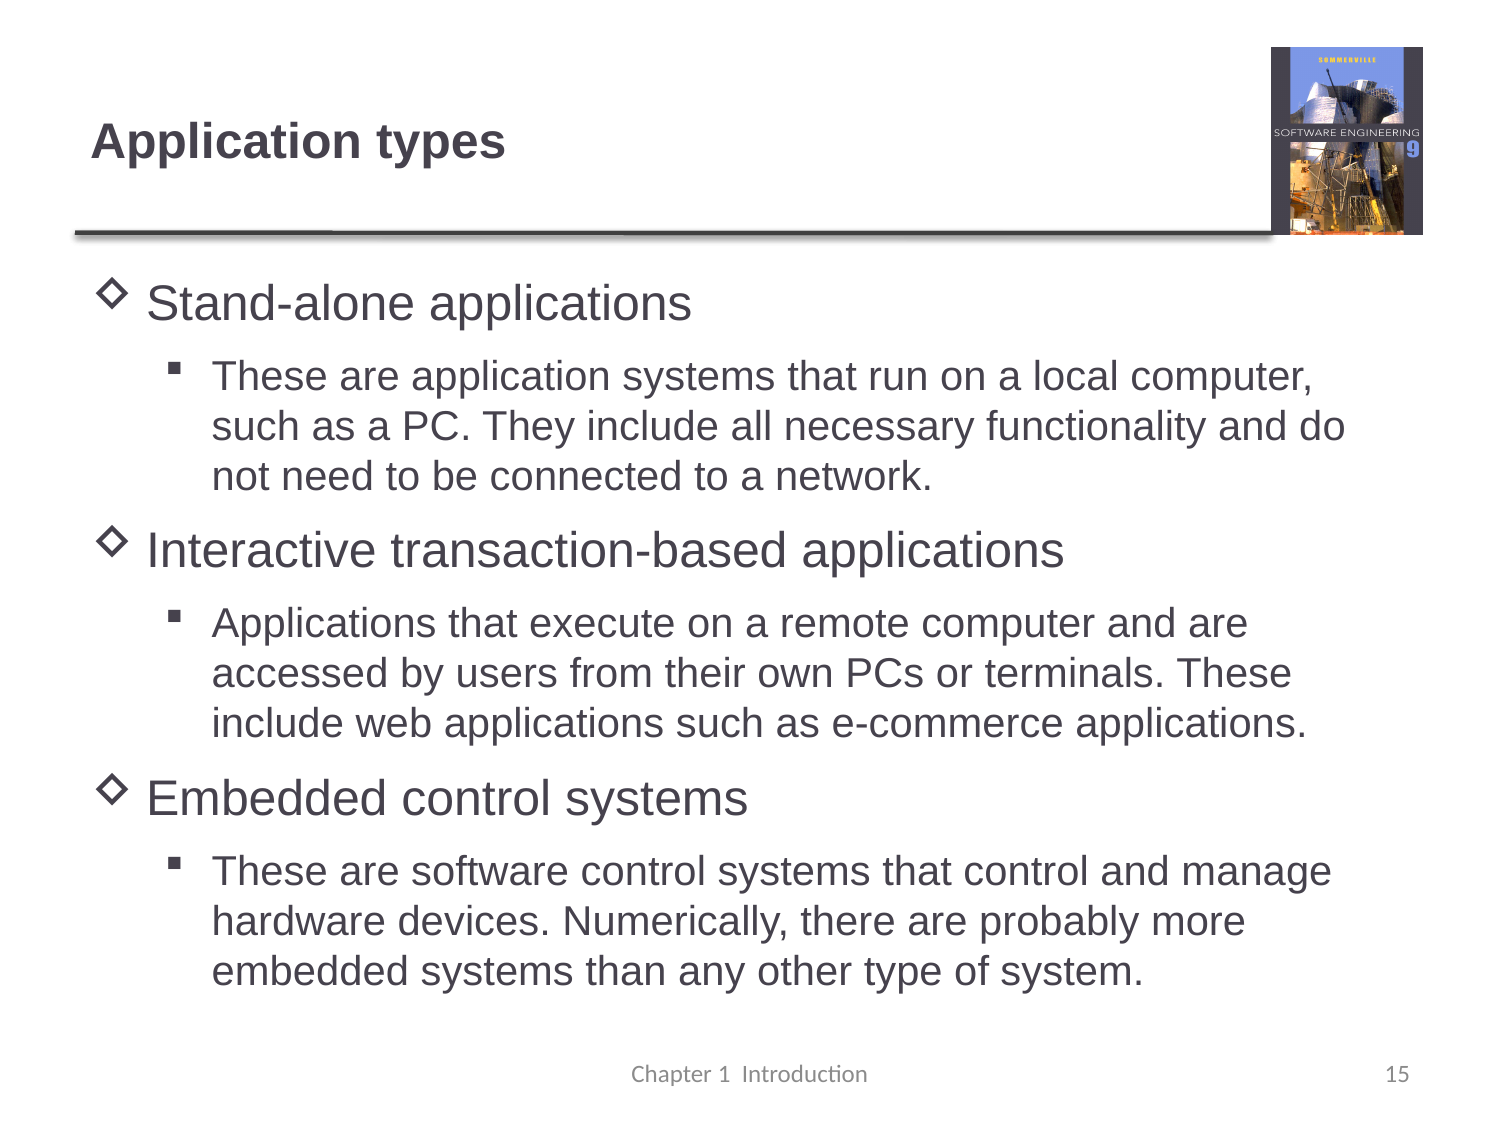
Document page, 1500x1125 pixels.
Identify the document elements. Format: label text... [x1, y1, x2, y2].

list Stand-alone applications These are application systems that run on a local computer, such as a PC. They include all necessary functionality and do not need to be connected to a network. Interactive transaction-based applications Applications that execute on a remote computer and are accessed by users from their own PCs or terminals. These include web applications such as e-commerce applications. Embedded control systems These are software control systems that control and manage hardware devices. Numerically, there are probably more embedded systems than any other type of system. [75, 262, 1425, 1005]
picture [1272, 47, 1423, 235]
footer Chapter 1 Introduction [512, 1042, 988, 1103]
slide_number 15 [1074, 1042, 1425, 1103]
title Application types [74, 44, 1272, 233]
